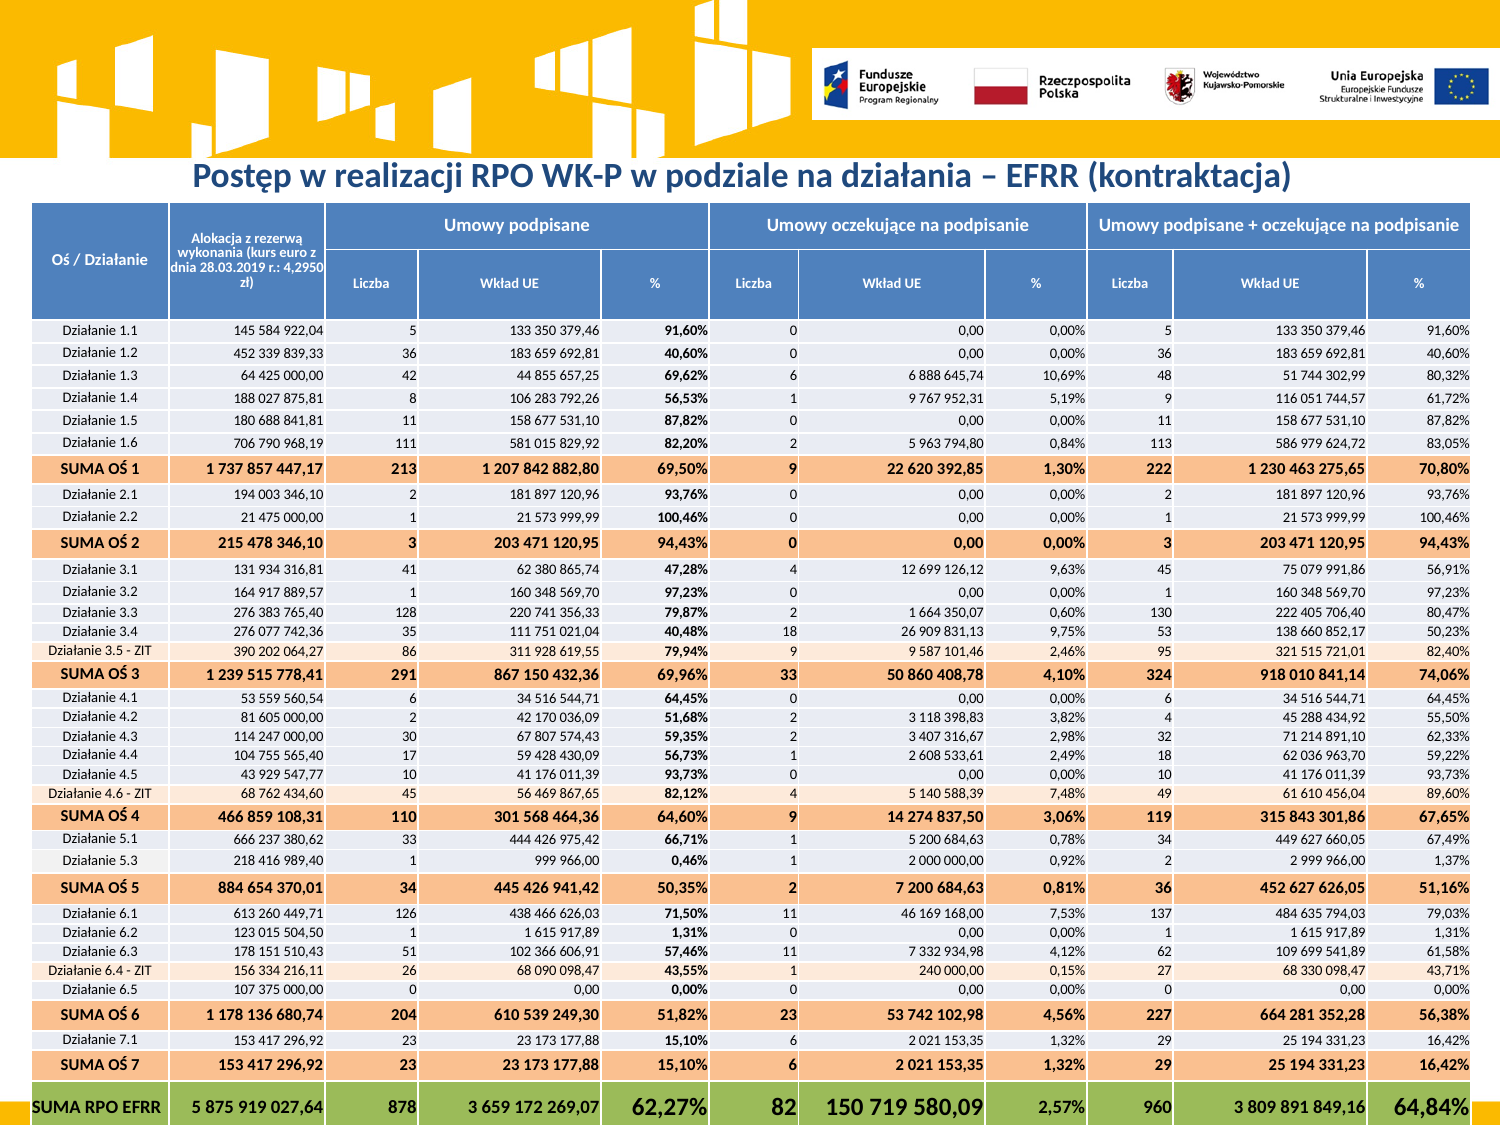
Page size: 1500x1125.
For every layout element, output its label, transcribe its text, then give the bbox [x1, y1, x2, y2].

table_cell 16,42% [1368, 1051, 1470, 1080]
table_cell 1 [326, 582, 417, 603]
table_cell 61,58% [1368, 944, 1470, 961]
table_cell 0,00% [986, 530, 1086, 558]
table_cell Działanie 3.5 - ZIT [32, 643, 168, 660]
table_cell 6 [710, 1051, 798, 1080]
table_cell 42 170 036,09 [419, 709, 600, 727]
table_cell SUMA OŚ 1 [32, 456, 168, 483]
table_cell 9 [710, 805, 798, 830]
table_cell 9 [710, 643, 798, 660]
table_cell 0,84% [986, 434, 1086, 454]
table_cell 5 [1088, 321, 1172, 342]
table_cell 291 [326, 662, 417, 688]
table_cell 0,92% [986, 850, 1086, 872]
table_cell Działanie 6.1 [32, 905, 168, 923]
table_cell Działanie 1.5 [32, 411, 168, 432]
table_cell 0 [710, 925, 798, 942]
table_cell 34 516 544,71 [1174, 690, 1366, 707]
table_cell 3 [326, 530, 417, 558]
table_cell 581 015 829,92 [419, 434, 600, 454]
table_cell 438 466 626,03 [419, 905, 600, 923]
table_cell Działanie 6.3 [32, 944, 168, 961]
table_cell 153 417 296,92 [170, 1051, 324, 1080]
table_cell 133 350 379,46 [419, 321, 600, 342]
table_cell 45 [1088, 560, 1172, 581]
table_cell 36 [326, 344, 417, 364]
table_cell SUMA OŚ 3 [32, 662, 168, 688]
table_cell 444 426 975,42 [419, 831, 600, 849]
table_cell 47,28% [602, 560, 708, 581]
table_cell SUMA OŚ 2 [32, 530, 168, 558]
table_cell 2 [1088, 485, 1172, 506]
table_cell 203 471 120,95 [1174, 530, 1366, 558]
table_cell 41 176 011,39 [419, 766, 600, 784]
table_cell 1 [1088, 507, 1172, 528]
table_cell Działanie 2.1 [32, 485, 168, 506]
table_cell 613 260 449,71 [170, 905, 324, 923]
table_cell SUMA OŚ 4 [32, 805, 168, 830]
table_cell 80,47% [1368, 605, 1470, 622]
table_cell 0,00% [986, 411, 1086, 432]
table_cell 2 021 153,35 [799, 1051, 984, 1080]
table_cell SUMA OŚ 6 [32, 1001, 168, 1030]
table_cell 178 151 510,43 [170, 944, 324, 961]
table_cell 311 928 619,55 [419, 643, 600, 660]
table_cell 0 [710, 766, 798, 784]
table_cell 41 176 011,39 [1174, 766, 1366, 784]
table_cell 2 999 966,00 [1174, 850, 1366, 872]
table_cell Liczba [1088, 250, 1172, 319]
table_cell 0,00 [799, 925, 984, 942]
table_cell 0,00 [419, 982, 600, 999]
table_cell 68 762 434,60 [170, 786, 324, 803]
table_cell 133 350 379,46 [1174, 321, 1366, 342]
table_cell 56,73% [602, 747, 708, 765]
table_cell 0,78% [986, 831, 1086, 849]
table_cell 62 380 865,74 [419, 560, 600, 581]
table_cell 53 559 560,54 [170, 690, 324, 707]
table_cell 7 200 684,63 [799, 874, 984, 904]
table_cell 100,46% [1368, 507, 1470, 528]
table_cell 1,37% [1368, 850, 1470, 872]
table_cell 16,42% [1368, 1032, 1470, 1049]
table_cell 57,46% [602, 944, 708, 961]
table_cell 5 963 794,80 [799, 434, 984, 454]
table_cell 45 [326, 786, 417, 803]
table_cell 82,12% [602, 786, 708, 803]
table_cell Działanie 4.2 [32, 709, 168, 727]
table_cell 56,38% [1368, 1001, 1470, 1030]
table_cell 26 909 831,13 [799, 624, 984, 641]
table_cell Wkład UE [1174, 250, 1366, 319]
table_cell 53 742 102,98 [799, 1001, 984, 1030]
table_cell 62,33% [1368, 728, 1470, 746]
table_cell Działanie 1.2 [32, 344, 168, 364]
table_cell 102 366 606,91 [419, 944, 600, 961]
table_cell 0,00% [602, 982, 708, 999]
table_cell 91,60% [1368, 321, 1470, 342]
table_cell 107 375 000,00 [170, 982, 324, 999]
table_cell 46 169 168,00 [799, 905, 984, 923]
table_cell Działanie 3.2 [32, 582, 168, 603]
table_cell 0 [710, 530, 798, 558]
table_cell 87,82% [1368, 411, 1470, 432]
table_cell Wkład UE [419, 250, 600, 319]
table_cell Działanie 1.3 [32, 366, 168, 387]
table_cell 466 859 108,31 [170, 805, 324, 830]
table_cell 2,46% [986, 643, 1086, 660]
table_cell 2,98% [986, 728, 1086, 746]
table_cell 2 608 533,61 [799, 747, 984, 765]
table_cell 1 615 917,89 [1174, 925, 1366, 942]
table_cell 452 339 839,33 [170, 344, 324, 364]
table_cell 2 [326, 485, 417, 506]
table_cell % [602, 250, 708, 319]
table_cell 71 214 891,10 [1174, 728, 1366, 746]
table_cell 1 [710, 747, 798, 765]
table_cell 33 [326, 831, 417, 849]
table_cell 43,55% [602, 963, 708, 980]
table_cell 0,00% [986, 344, 1086, 364]
table_cell 0,00% [986, 982, 1086, 999]
table_header Umowy podpisane [326, 203, 708, 249]
table_cell 183 659 692,81 [419, 344, 600, 364]
table_cell 160 348 569,70 [1174, 582, 1366, 603]
table_cell 33 [710, 662, 798, 688]
table_cell 56,91% [1368, 560, 1470, 581]
table_cell 276 383 765,40 [170, 605, 324, 622]
table_cell Działanie 4.6 - ZIT [32, 786, 168, 803]
table_cell 15,10% [602, 1032, 708, 1049]
table_cell 1 178 136 680,74 [170, 1001, 324, 1030]
table_cell 34 516 544,71 [419, 690, 600, 707]
table_cell 5,19% [986, 389, 1086, 409]
table_cell 0 [710, 690, 798, 707]
table_cell 93,73% [1368, 766, 1470, 784]
table_cell 0,00 [799, 485, 984, 506]
table_cell 0,00% [986, 582, 1086, 603]
table_cell 0,00% [986, 321, 1086, 342]
table_cell 0 [1088, 982, 1172, 999]
table_cell 119 [1088, 805, 1172, 830]
table_cell 158 677 531,10 [1174, 411, 1366, 432]
table_cell 113 [1088, 434, 1172, 454]
table_cell 2,49% [986, 747, 1086, 765]
table_cell Działanie 7.1 [32, 1032, 168, 1049]
table_cell 91,60% [602, 321, 708, 342]
table_cell 7 332 934,98 [799, 944, 984, 961]
table_cell 67,49% [1368, 831, 1470, 849]
table_cell 56 469 867,65 [419, 786, 600, 803]
table_cell 66,71% [602, 831, 708, 849]
table_cell Działanie 6.2 [32, 925, 168, 942]
table_cell 69,96% [602, 662, 708, 688]
table_cell 82,20% [602, 434, 708, 454]
table_cell 62 036 963,70 [1174, 747, 1366, 765]
table_cell 240 000,00 [799, 963, 984, 980]
table_cell 1 [1088, 582, 1172, 603]
table_cell 0,00% [986, 925, 1086, 942]
table_cell 35 [326, 624, 417, 641]
table_cell 445 426 941,42 [419, 874, 600, 904]
table_cell 53 [1088, 624, 1172, 641]
table_cell Działanie 2.2 [32, 507, 168, 528]
table_cell 9,63% [986, 560, 1086, 581]
table_cell 610 539 249,30 [419, 1001, 600, 1030]
table_cell 14 274 837,50 [799, 805, 984, 830]
table_cell 81 605 000,00 [170, 709, 324, 727]
table_cell 1,32% [986, 1051, 1086, 1080]
table_cell 180 688 841,81 [170, 411, 324, 432]
table_cell 9,75% [986, 624, 1086, 641]
table_cell 2 [710, 605, 798, 622]
table_cell 181 897 120,96 [1174, 485, 1366, 506]
table_cell 42 [326, 366, 417, 387]
table_cell 0,00 [799, 411, 984, 432]
table_cell 1,32% [986, 1032, 1086, 1049]
table_cell 1 [710, 963, 798, 980]
table_cell 4 [710, 786, 798, 803]
table_cell 0,00 [1174, 982, 1366, 999]
table_cell 2 [710, 709, 798, 727]
table_cell 4 [710, 560, 798, 581]
table_cell 7,48% [986, 786, 1086, 803]
table_cell Działanie 5.1 [32, 831, 168, 849]
table_cell 2 [710, 434, 798, 454]
table_cell 34 [326, 874, 417, 904]
table_cell 3 [1088, 530, 1172, 558]
table_cell 0,15% [986, 963, 1086, 980]
table_cell 0,00 [799, 321, 984, 342]
table_cell 0 [710, 321, 798, 342]
table_cell 18 [1088, 747, 1172, 765]
table_cell 11 [710, 944, 798, 961]
table_cell 61 610 456,04 [1174, 786, 1366, 803]
table_cell 64,60% [602, 805, 708, 830]
table_cell 1 230 463 275,65 [1174, 456, 1366, 483]
table_cell 50 860 408,78 [799, 662, 984, 688]
table_cell 321 515 721,01 [1174, 643, 1366, 660]
table_cell 97,23% [602, 582, 708, 603]
table_cell 2 [710, 874, 798, 904]
table_cell 137 [1088, 905, 1172, 923]
table_cell 36 [1088, 874, 1172, 904]
table_cell 6 [326, 690, 417, 707]
table_cell 9 [1088, 389, 1172, 409]
table_cell Działanie 4.5 [32, 766, 168, 784]
table_cell 218 416 989,40 [170, 850, 324, 872]
table_cell 45 288 434,92 [1174, 709, 1366, 727]
table_cell 40,60% [602, 344, 708, 364]
table_cell % [1368, 250, 1470, 319]
table_cell 0,00 [799, 690, 984, 707]
table_cell 48 [1088, 366, 1172, 387]
table_cell 23 [326, 1032, 417, 1049]
table_cell 4,12% [986, 944, 1086, 961]
table_cell 276 077 742,36 [170, 624, 324, 641]
table_cell 93,76% [1368, 485, 1470, 506]
table_cell 62,27% [602, 1082, 708, 1125]
table_cell 1 664 350,07 [799, 605, 984, 622]
table_cell 6 [1088, 690, 1172, 707]
table_cell 83,05% [1368, 434, 1470, 454]
table_cell 130 [1088, 605, 1172, 622]
table_cell 21 573 999,99 [1174, 507, 1366, 528]
table_cell 25 194 331,23 [1174, 1032, 1366, 1049]
table_cell 5 875 919 027,64 [170, 1082, 324, 1125]
table_cell 104 755 565,40 [170, 747, 324, 765]
table_cell 10 [1088, 766, 1172, 784]
table_cell 0,00% [986, 766, 1086, 784]
table_cell 0,00 [799, 766, 984, 784]
table_cell 82 [710, 1082, 798, 1125]
table_cell 106 283 792,26 [419, 389, 600, 409]
table_cell Działanie 4.3 [32, 728, 168, 746]
table_cell SUMA RPO EFRR [32, 1082, 168, 1125]
table_cell 51 [326, 944, 417, 961]
table_cell Liczba [326, 250, 417, 319]
table_cell 156 334 216,11 [170, 963, 324, 980]
table_cell 5 [326, 321, 417, 342]
table_cell 0,81% [986, 874, 1086, 904]
table_cell 0,00% [1368, 982, 1470, 999]
table_cell Działanie 1.6 [32, 434, 168, 454]
table_header Alokacja z rezerwą wykonania (kurs euro z dnia 28.03.2019 r.: 4,2950 zł) [170, 203, 324, 319]
table_cell 153 417 296,92 [170, 1032, 324, 1049]
table_cell 93,73% [602, 766, 708, 784]
table_cell 449 627 660,05 [1174, 831, 1366, 849]
table_cell 100,46% [602, 507, 708, 528]
table_cell 9 [710, 456, 798, 483]
table_cell 109 699 541,89 [1174, 944, 1366, 961]
table_cell 1,31% [602, 925, 708, 942]
table_cell 56,53% [602, 389, 708, 409]
table_cell 213 [326, 456, 417, 483]
table_cell 67 807 574,43 [419, 728, 600, 746]
table_cell 94,43% [602, 530, 708, 558]
table_cell 29 [1088, 1032, 1172, 1049]
table_cell 3 407 316,67 [799, 728, 984, 746]
table_header Umowy oczekujące na podpisanie [710, 203, 1086, 249]
table_cell 1 737 857 447,17 [170, 456, 324, 483]
table_cell 586 979 624,72 [1174, 434, 1366, 454]
table_cell Działanie 4.1 [32, 690, 168, 707]
table_cell 1 [710, 831, 798, 849]
table_cell 97,23% [1368, 582, 1470, 603]
table_cell 49 [1088, 786, 1172, 803]
table_cell 6 [710, 1032, 798, 1049]
table_cell 188 027 875,81 [170, 389, 324, 409]
table_cell 0,60% [986, 605, 1086, 622]
table_cell 0 [710, 411, 798, 432]
table_cell 706 790 968,19 [170, 434, 324, 454]
table_cell 111 751 021,04 [419, 624, 600, 641]
table_cell 1,31% [1368, 925, 1470, 942]
table_cell 79,87% [602, 605, 708, 622]
table_cell 215 478 346,10 [170, 530, 324, 558]
table_cell 11 [326, 411, 417, 432]
table_cell 64,45% [1368, 690, 1470, 707]
table_cell 150 719 580,09 [799, 1082, 984, 1125]
table_cell 27 [1088, 963, 1172, 980]
table_cell 17 [326, 747, 417, 765]
table_cell 15,10% [602, 1051, 708, 1080]
table_cell Działanie 3.4 [32, 624, 168, 641]
table_cell 0,00% [986, 507, 1086, 528]
table_cell 36 [1088, 344, 1172, 364]
table_cell 22 620 392,85 [799, 456, 984, 483]
table_cell 0,00 [799, 582, 984, 603]
table_cell 0,46% [602, 850, 708, 872]
table_cell 51 744 302,99 [1174, 366, 1366, 387]
table_cell 34 [1088, 831, 1172, 849]
text_box Postęp w realizacji RPO WK-P w podziale na działania – EFRR (kontraktacja) [30, 144, 1455, 202]
table_cell 94,43% [1368, 530, 1470, 558]
table_cell 878 [326, 1082, 417, 1125]
table_cell 23 173 177,88 [419, 1051, 600, 1080]
table_cell 116 051 744,57 [1174, 389, 1366, 409]
table_cell 203 471 120,95 [419, 530, 600, 558]
table_cell Działanie 1.1 [32, 321, 168, 342]
table_cell 59,22% [1368, 747, 1470, 765]
table_cell 183 659 692,81 [1174, 344, 1366, 364]
table_header Umowy podpisane + oczekujące na podpisanie [1088, 203, 1470, 249]
table_cell 23 [710, 1001, 798, 1030]
table_cell 55,50% [1368, 709, 1470, 727]
table_cell 61,72% [1368, 389, 1470, 409]
table_cell 227 [1088, 1001, 1172, 1030]
table_cell 86 [326, 643, 417, 660]
table_cell 11 [1088, 411, 1172, 432]
table_cell 79,03% [1368, 905, 1470, 923]
table_cell Działanie 3.3 [32, 605, 168, 622]
table_cell 62 [1088, 944, 1172, 961]
table_cell 64 425 000,00 [170, 366, 324, 387]
table_cell 0 [710, 485, 798, 506]
table_cell 75 079 991,86 [1174, 560, 1366, 581]
table_cell 5 140 588,39 [799, 786, 984, 803]
table_cell 41 [326, 560, 417, 581]
table_cell 2 [326, 709, 417, 727]
table_cell 18 [710, 624, 798, 641]
table_cell 1 [326, 507, 417, 528]
table_cell 10 [326, 766, 417, 784]
table_cell 4,10% [986, 662, 1086, 688]
table_cell 390 202 064,27 [170, 643, 324, 660]
table_cell 89,60% [1368, 786, 1470, 803]
table_cell 50,35% [602, 874, 708, 904]
table_cell 0,00 [799, 982, 984, 999]
table_cell 68 330 098,47 [1174, 963, 1366, 980]
table_cell 0 [710, 344, 798, 364]
table_cell 0 [710, 507, 798, 528]
table_cell 59,35% [602, 728, 708, 746]
table_cell 32 [1088, 728, 1172, 746]
table_cell 21 475 000,00 [170, 507, 324, 528]
table_cell 69,50% [602, 456, 708, 483]
table_cell 68 090 098,47 [419, 963, 600, 980]
table_cell 43,71% [1368, 963, 1470, 980]
table_cell 95 [1088, 643, 1172, 660]
table_cell 0,00 [799, 507, 984, 528]
table_cell Działanie 3.1 [32, 560, 168, 581]
table_cell 64,45% [602, 690, 708, 707]
table_cell 960 [1088, 1082, 1172, 1125]
table_cell % [986, 250, 1086, 319]
table_cell Wkład UE [799, 250, 984, 319]
table_cell 220 741 356,33 [419, 605, 600, 622]
table_cell 51,82% [602, 1001, 708, 1030]
table_cell 59 428 430,09 [419, 747, 600, 765]
table_cell 67,65% [1368, 805, 1470, 830]
table_cell 40,48% [602, 624, 708, 641]
table_cell 0,00 [799, 530, 984, 558]
table_cell 1 239 515 778,41 [170, 662, 324, 688]
table_cell Działanie 6.4 - ZIT [32, 963, 168, 980]
table_cell SUMA OŚ 5 [32, 874, 168, 904]
table_cell 126 [326, 905, 417, 923]
table_cell 93,76% [602, 485, 708, 506]
table_cell 23 173 177,88 [419, 1032, 600, 1049]
table_cell 484 635 794,03 [1174, 905, 1366, 923]
table_cell 44 855 657,25 [419, 366, 600, 387]
table_cell 114 247 000,00 [170, 728, 324, 746]
table_cell 2 [710, 728, 798, 746]
table_cell 6 888 645,74 [799, 366, 984, 387]
table_cell 1 [326, 850, 417, 872]
table_cell 138 660 852,17 [1174, 624, 1366, 641]
table_cell 1 615 917,89 [419, 925, 600, 942]
table_cell 9 767 952,31 [799, 389, 984, 409]
table_cell 25 194 331,23 [1174, 1051, 1366, 1080]
table_cell 87,82% [602, 411, 708, 432]
table_cell 3 809 891 849,16 [1174, 1082, 1366, 1125]
table_cell 51,16% [1368, 874, 1470, 904]
table_cell 128 [326, 605, 417, 622]
table_cell 3 118 398,83 [799, 709, 984, 727]
table_cell 50,23% [1368, 624, 1470, 641]
table_cell 301 568 464,36 [419, 805, 600, 830]
table_cell 0 [326, 982, 417, 999]
table_cell 2 021 153,35 [799, 1032, 984, 1049]
table_cell 8 [326, 389, 417, 409]
table_cell 160 348 569,70 [419, 582, 600, 603]
table_cell 12 699 126,12 [799, 560, 984, 581]
table_cell Działanie 5.3 [32, 850, 168, 872]
table_cell 666 237 380,62 [170, 831, 324, 849]
table_cell 4,56% [986, 1001, 1086, 1030]
table_cell 71,50% [602, 905, 708, 923]
table_cell 64,84% [1368, 1082, 1470, 1125]
table_cell 5 200 684,63 [799, 831, 984, 849]
table_cell 69,62% [602, 366, 708, 387]
table_cell 158 677 531,10 [419, 411, 600, 432]
table_cell 82,40% [1368, 643, 1470, 660]
table_cell 0,00% [986, 485, 1086, 506]
table_cell Działanie 6.5 [32, 982, 168, 999]
table_cell 43 929 547,77 [170, 766, 324, 784]
table_cell 70,80% [1368, 456, 1470, 483]
table_cell 111 [326, 434, 417, 454]
table_cell 80,32% [1368, 366, 1470, 387]
table_cell 3,06% [986, 805, 1086, 830]
table_cell 79,94% [602, 643, 708, 660]
table_cell 0,00 [799, 344, 984, 364]
table_cell 3,82% [986, 709, 1086, 727]
table_cell 9 587 101,46 [799, 643, 984, 660]
table_cell 1 [326, 925, 417, 942]
table_cell 1 [710, 389, 798, 409]
table_cell 7,53% [986, 905, 1086, 923]
table_cell 164 917 889,57 [170, 582, 324, 603]
table_cell 123 015 504,50 [170, 925, 324, 942]
table_cell 194 003 346,10 [170, 485, 324, 506]
table_cell Liczba [710, 250, 798, 319]
table_cell 1,30% [986, 456, 1086, 483]
table_cell 0,00% [986, 690, 1086, 707]
table_cell 110 [326, 805, 417, 830]
table_cell 4 [1088, 709, 1172, 727]
table_cell 40,60% [1368, 344, 1470, 364]
table_cell 21 573 999,99 [419, 507, 600, 528]
table_cell 1 207 842 882,80 [419, 456, 600, 483]
table_cell 1 [710, 850, 798, 872]
table_cell 181 897 120,96 [419, 485, 600, 506]
table_cell SUMA OŚ 7 [32, 1051, 168, 1080]
table_cell 23 [326, 1051, 417, 1080]
table_cell 2,57% [986, 1082, 1086, 1125]
table_cell Działanie 4.4 [32, 747, 168, 765]
table_cell 0 [710, 982, 798, 999]
table_cell 452 627 626,05 [1174, 874, 1366, 904]
table_cell 131 934 316,81 [170, 560, 324, 581]
table_cell 29 [1088, 1051, 1172, 1080]
table_cell 3 659 172 269,07 [419, 1082, 600, 1125]
table_cell Działanie 1.4 [32, 389, 168, 409]
table_cell 222 [1088, 456, 1172, 483]
picture [0, 0, 1500, 1125]
table_cell 884 654 370,01 [170, 874, 324, 904]
table_cell 204 [326, 1001, 417, 1030]
table_cell 26 [326, 963, 417, 980]
table_cell 0 [710, 582, 798, 603]
table_cell 664 281 352,28 [1174, 1001, 1366, 1030]
table_cell 918 010 841,14 [1174, 662, 1366, 688]
table_cell 51,68% [602, 709, 708, 727]
table_cell 11 [710, 905, 798, 923]
table_cell 6 [710, 366, 798, 387]
table_cell 145 584 922,04 [170, 321, 324, 342]
table_cell 2 000 000,00 [799, 850, 984, 872]
table_cell 10,69% [986, 366, 1086, 387]
table_cell 999 966,00 [419, 850, 600, 872]
table_cell 315 843 301,86 [1174, 805, 1366, 830]
table_cell 867 150 432,36 [419, 662, 600, 688]
table_cell 74,06% [1368, 662, 1470, 688]
table_cell 222 405 706,40 [1174, 605, 1366, 622]
table_cell 2 [1088, 850, 1172, 872]
table_header Oś / Działanie [32, 203, 168, 319]
table_cell 1 [1088, 925, 1172, 942]
table_cell 30 [326, 728, 417, 746]
table_cell 324 [1088, 662, 1172, 688]
